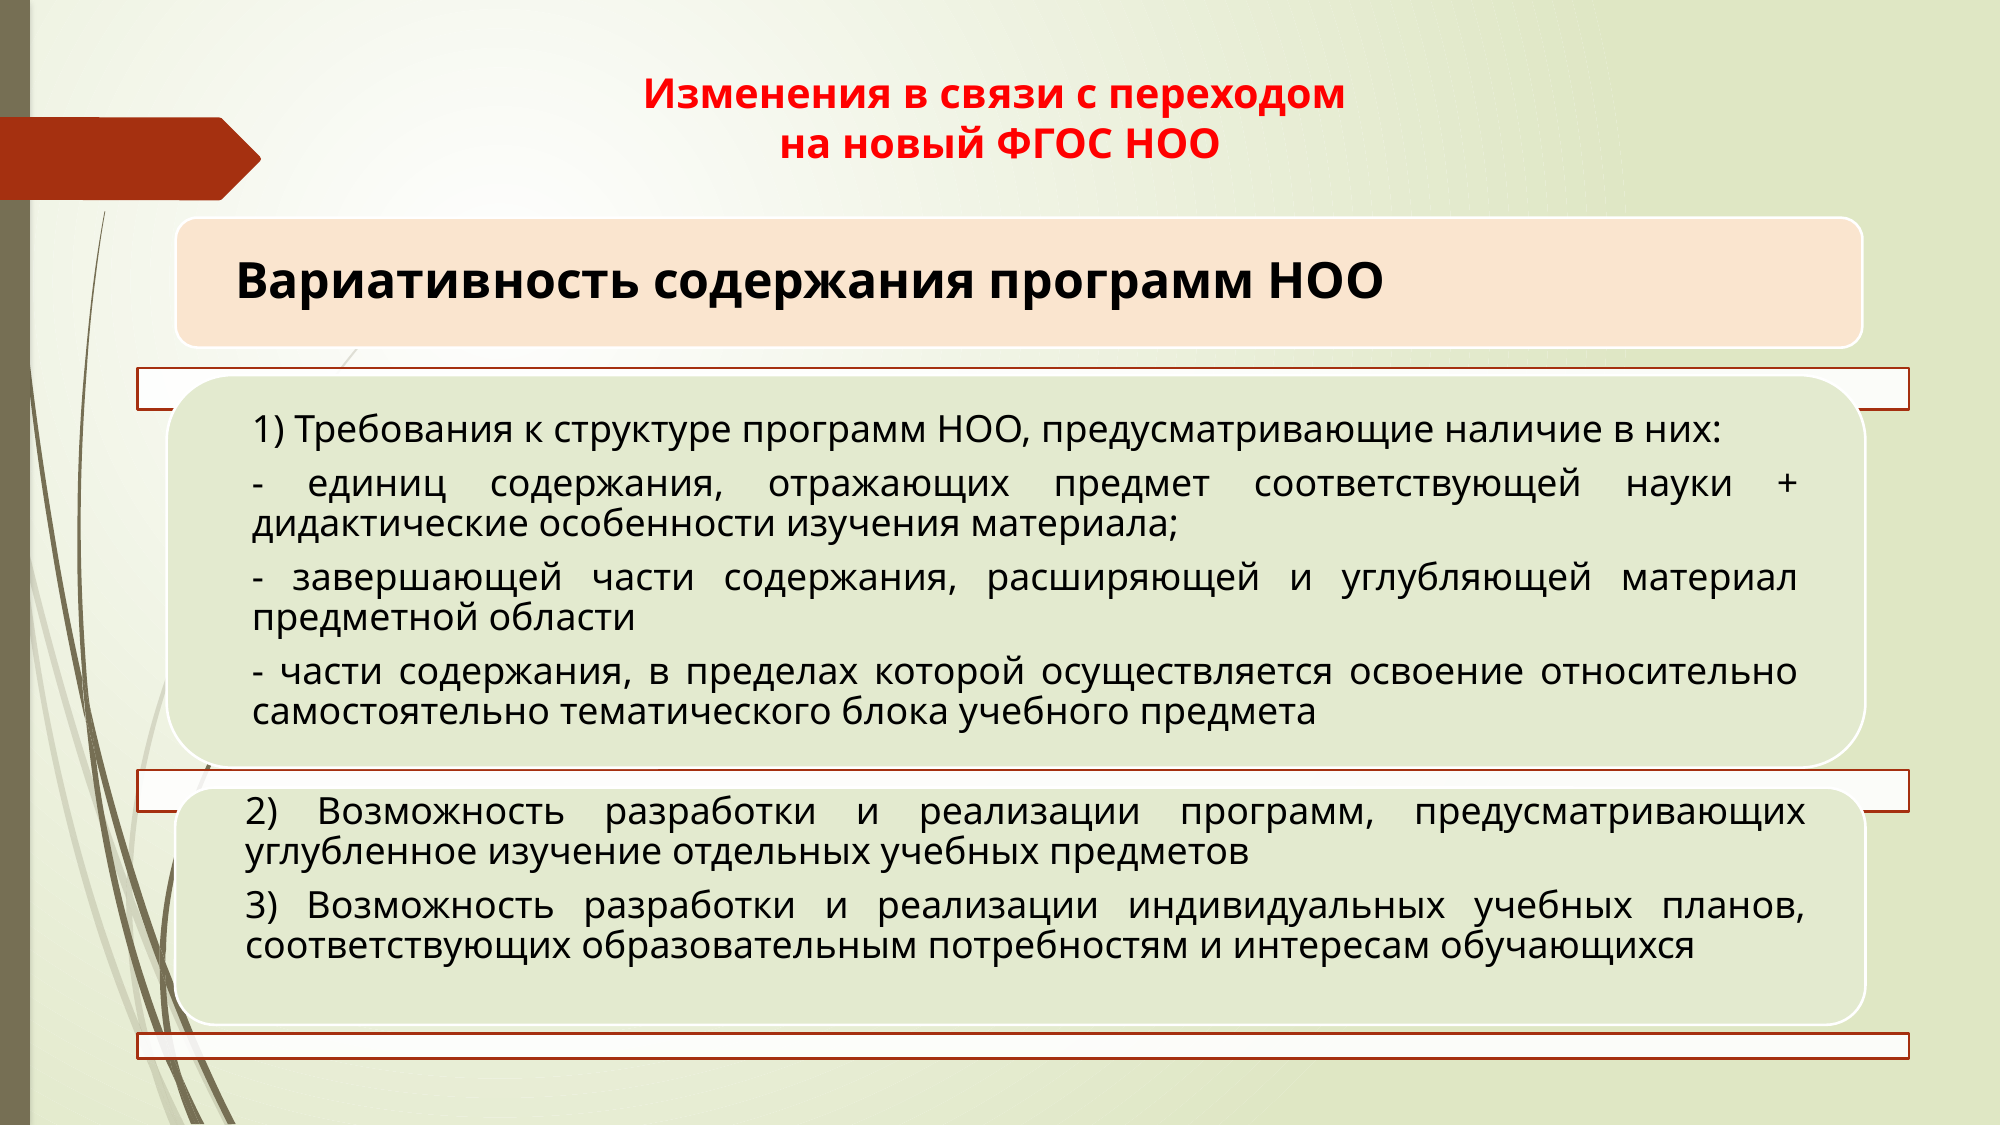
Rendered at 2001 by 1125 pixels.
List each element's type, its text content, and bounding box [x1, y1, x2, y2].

title Изменения в связи с переходом на новый ФГОС НОО [137, 59, 1863, 175]
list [137, 214, 1910, 1090]
